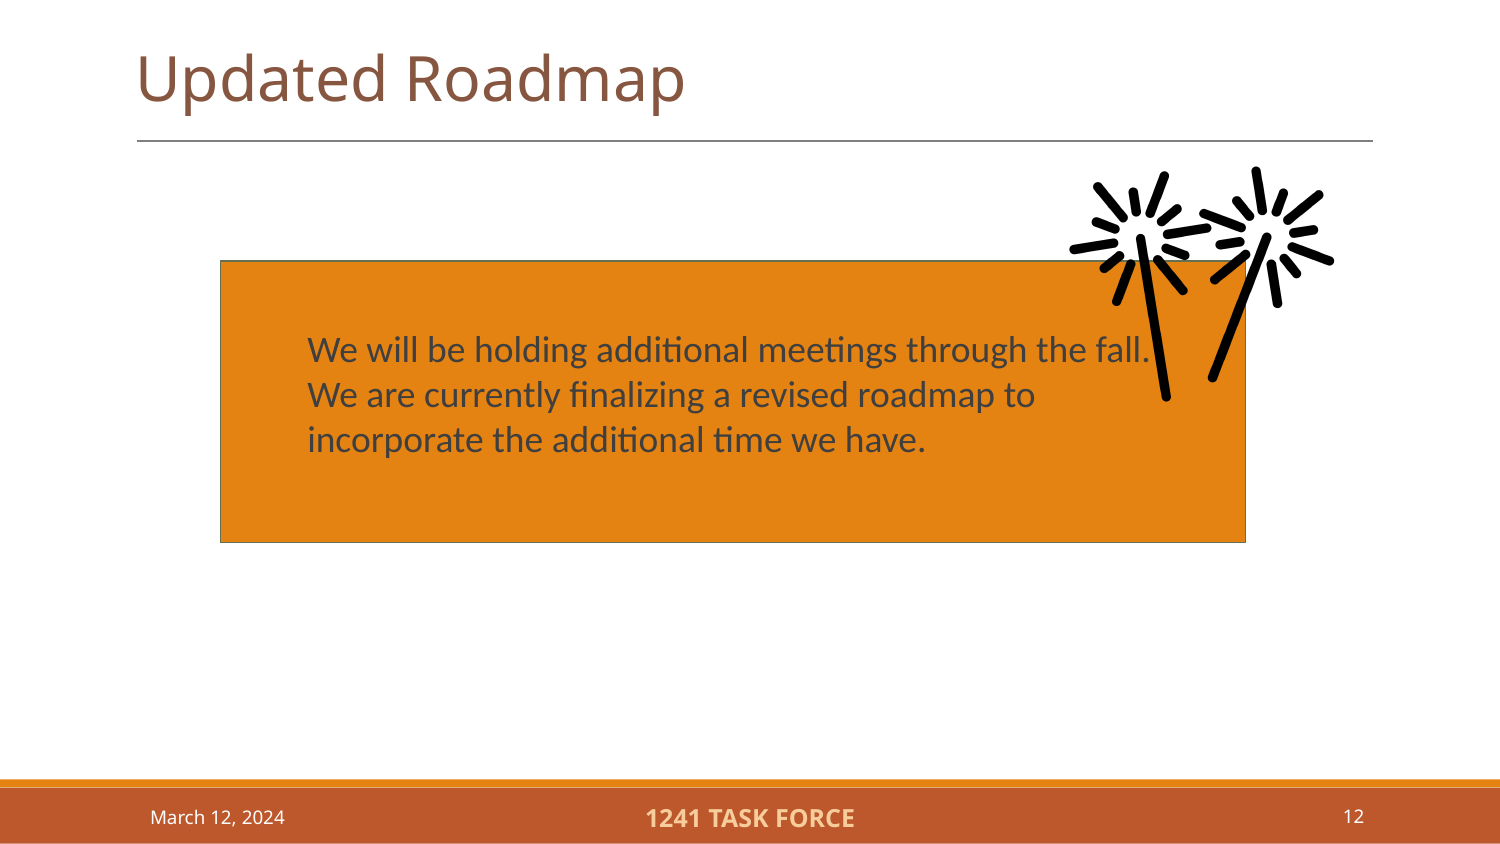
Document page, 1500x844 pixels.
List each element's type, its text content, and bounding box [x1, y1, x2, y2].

title Updated Roadmap [135, 35, 1373, 131]
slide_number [135, 794, 440, 840]
picture [1046, 129, 1352, 435]
text_box [254, 215, 1246, 679]
text_box We will be holding additional meetings through the fall. We are currently finalizing a revised roadmap to incorporate the additional time we have. [292, 309, 1193, 475]
text_box [220, 261, 254, 543]
footer 1241 TASK FORCE [453, 794, 1047, 840]
slide_number 12 [1218, 794, 1380, 840]
